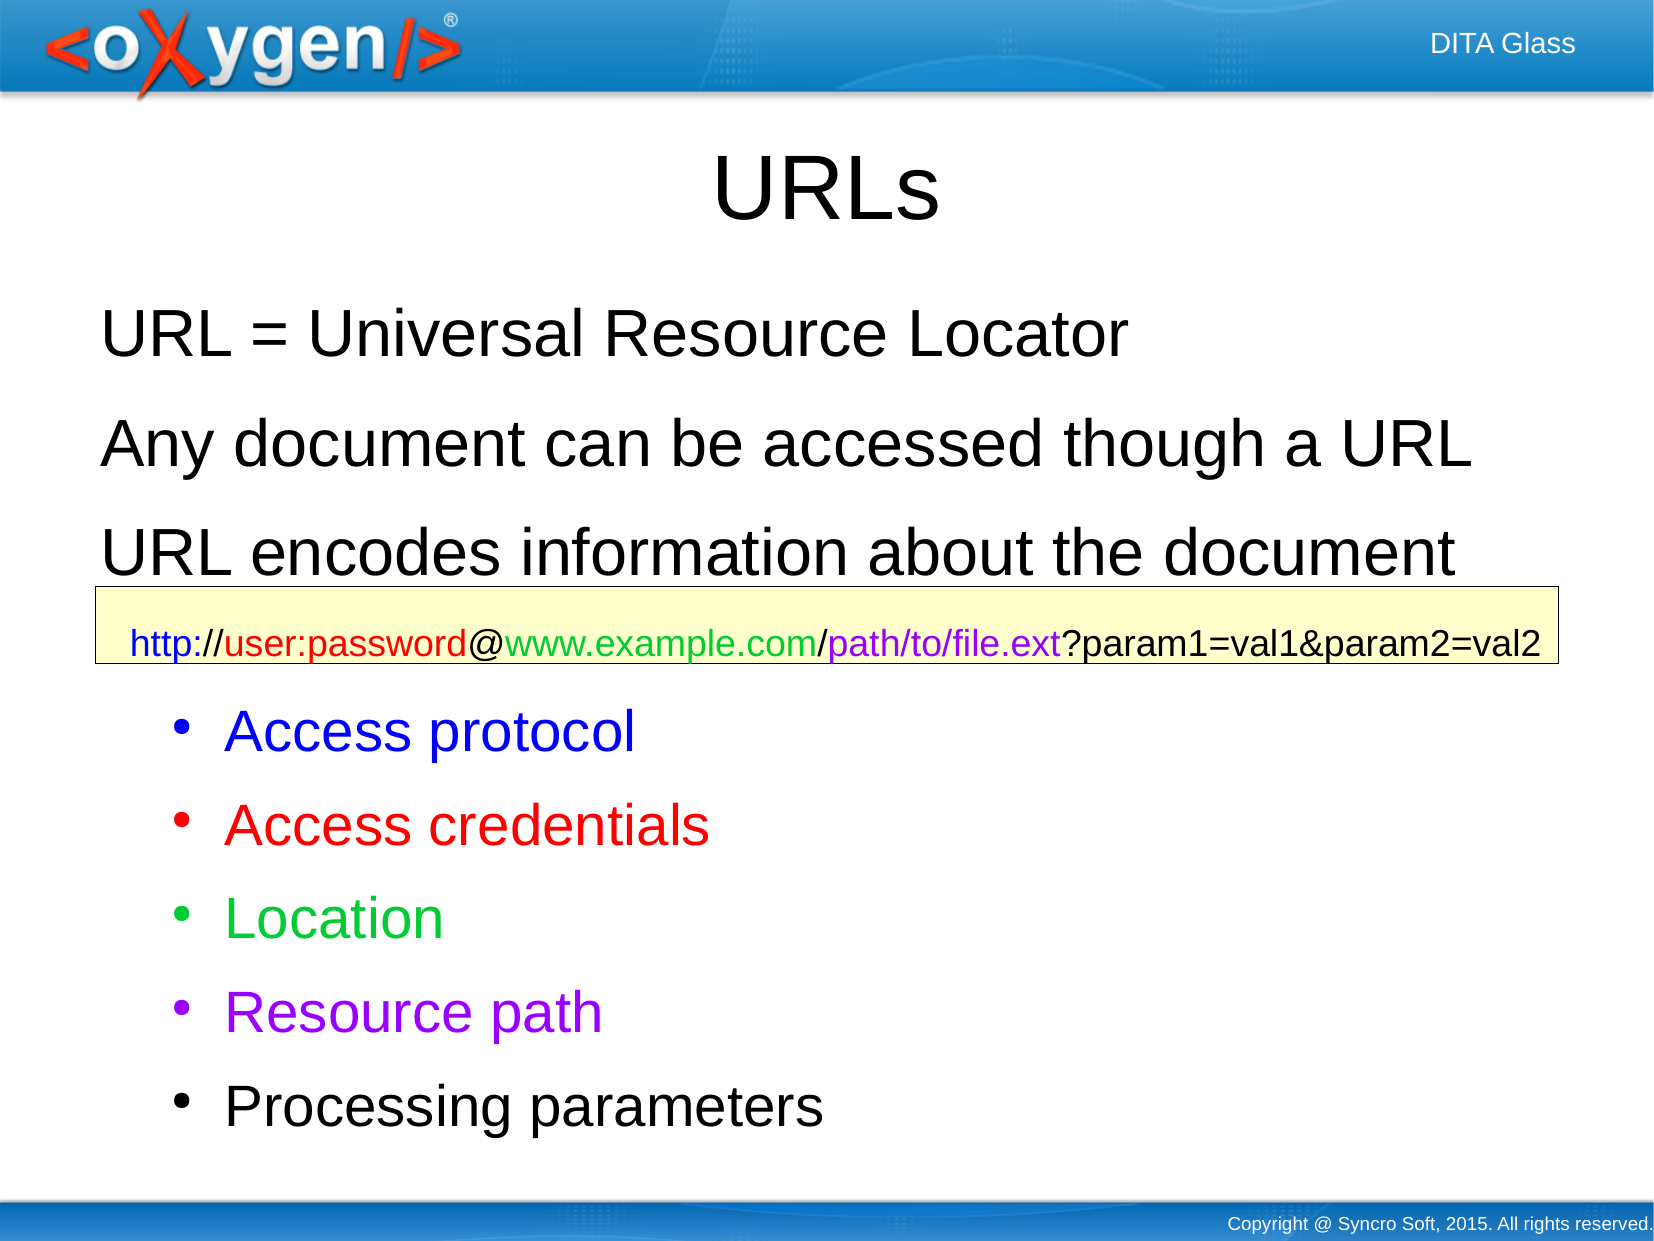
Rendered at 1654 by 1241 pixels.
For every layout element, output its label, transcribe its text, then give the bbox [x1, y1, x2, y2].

title URLs [82, 78, 1571, 286]
list URL = Universal Resource Locator Any document can be accessed though a URL URL encodes information about the document http://user:password@www.example.com/path/to/file.ext?param1=val1&param2=val2 Access protocol Access credentials Location Resource path Processing parameters [82, 290, 1571, 1094]
picture [0, 0, 1654, 109]
picture [0, 1195, 1654, 1241]
